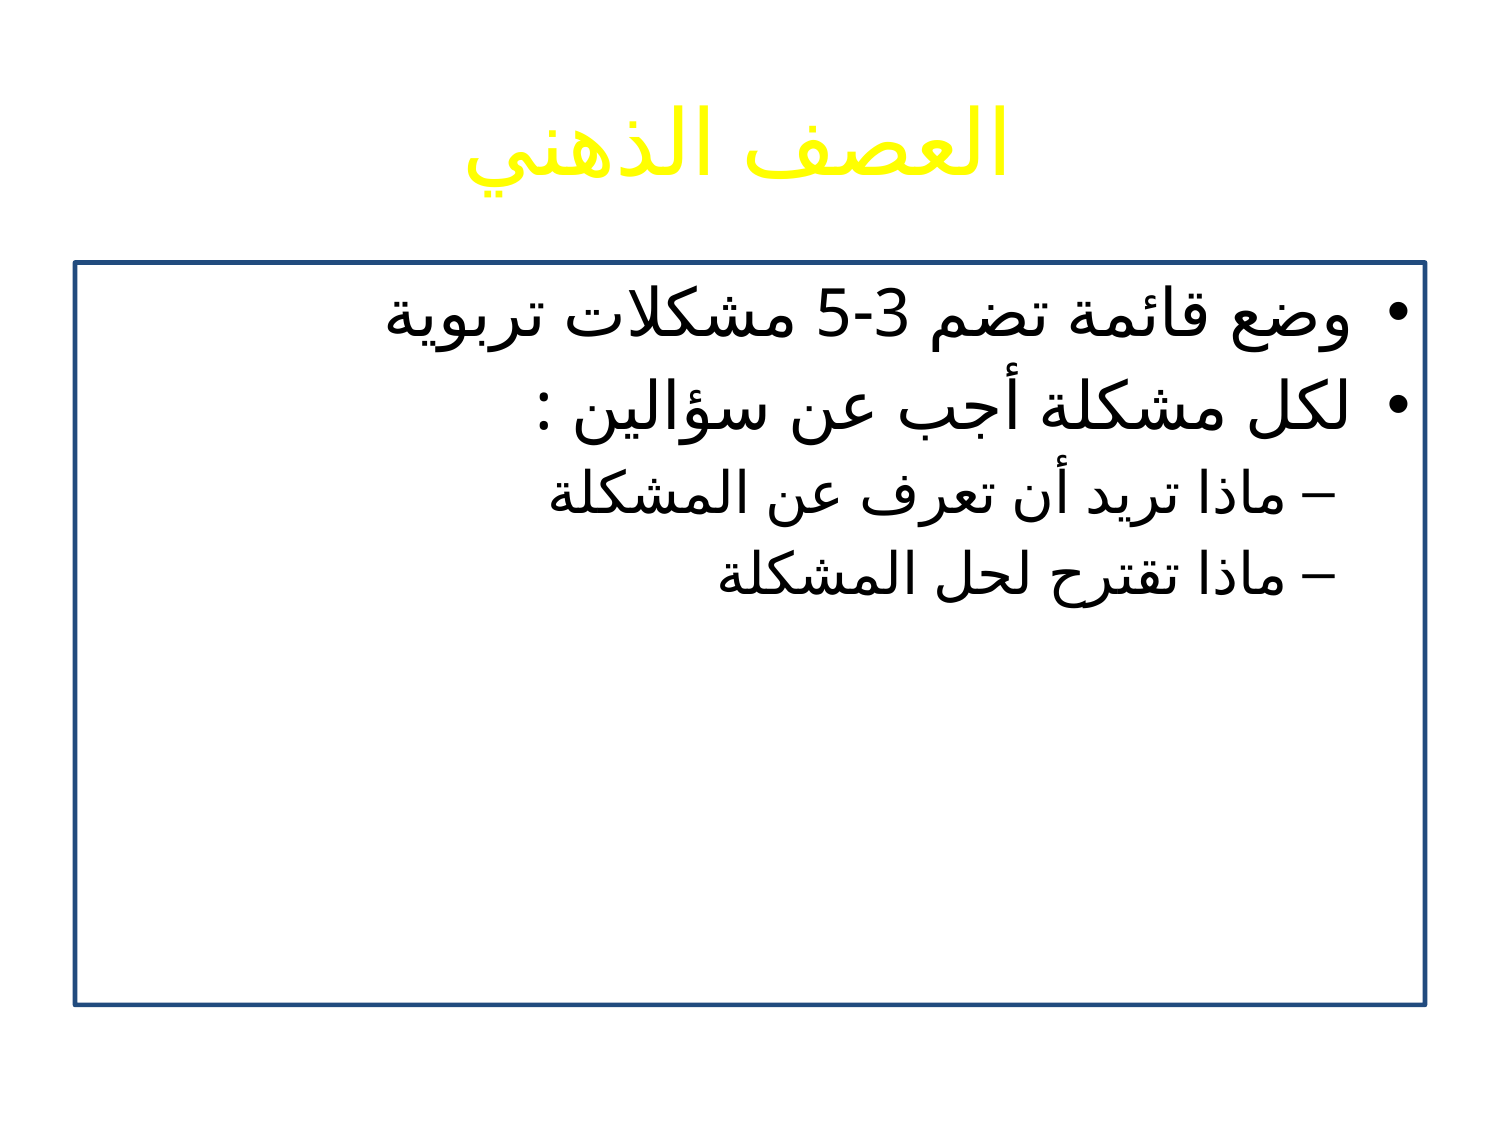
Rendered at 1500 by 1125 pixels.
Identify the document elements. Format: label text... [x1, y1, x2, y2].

title العصف الذهني [75, 45, 1425, 233]
list وضع قائمة تضم 3-5 مشكلات تربوية لكل مشكلة أجب عن سؤالين : ماذا تريد أن تعرف عن المشكلة ماذا تقترح لحل المشكلة [75, 262, 1425, 1005]
